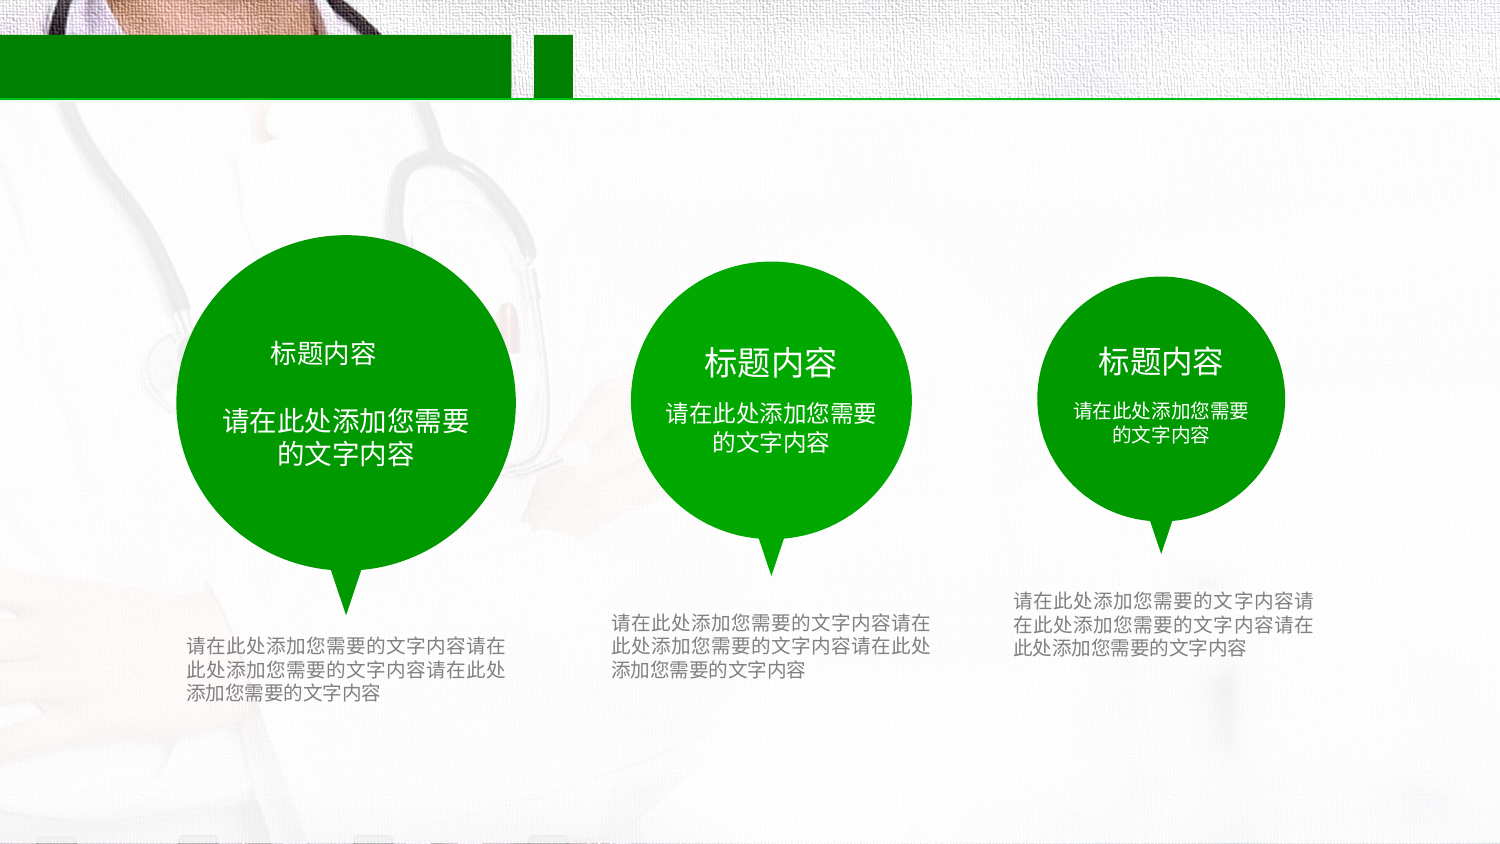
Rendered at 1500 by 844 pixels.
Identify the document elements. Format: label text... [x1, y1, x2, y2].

picture [0, 0, 1500, 98]
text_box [1037, 276, 1286, 555]
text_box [630, 261, 913, 577]
text_box 请在此处添加您需要的文字内容请在此处添加您需要的文字内容请在此处添加您需要的文字内容 [998, 581, 1329, 667]
text_box 请在此处添加您需要的文字内容请在此处添加您需要的文字内容请在此处添加您需要的文字内容 [171, 626, 521, 712]
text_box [176, 234, 517, 616]
text_box 请在此处添加您需要的文字内容请在此处添加您需要的文字内容请在此处添加您需要的文字内容 [596, 603, 947, 689]
